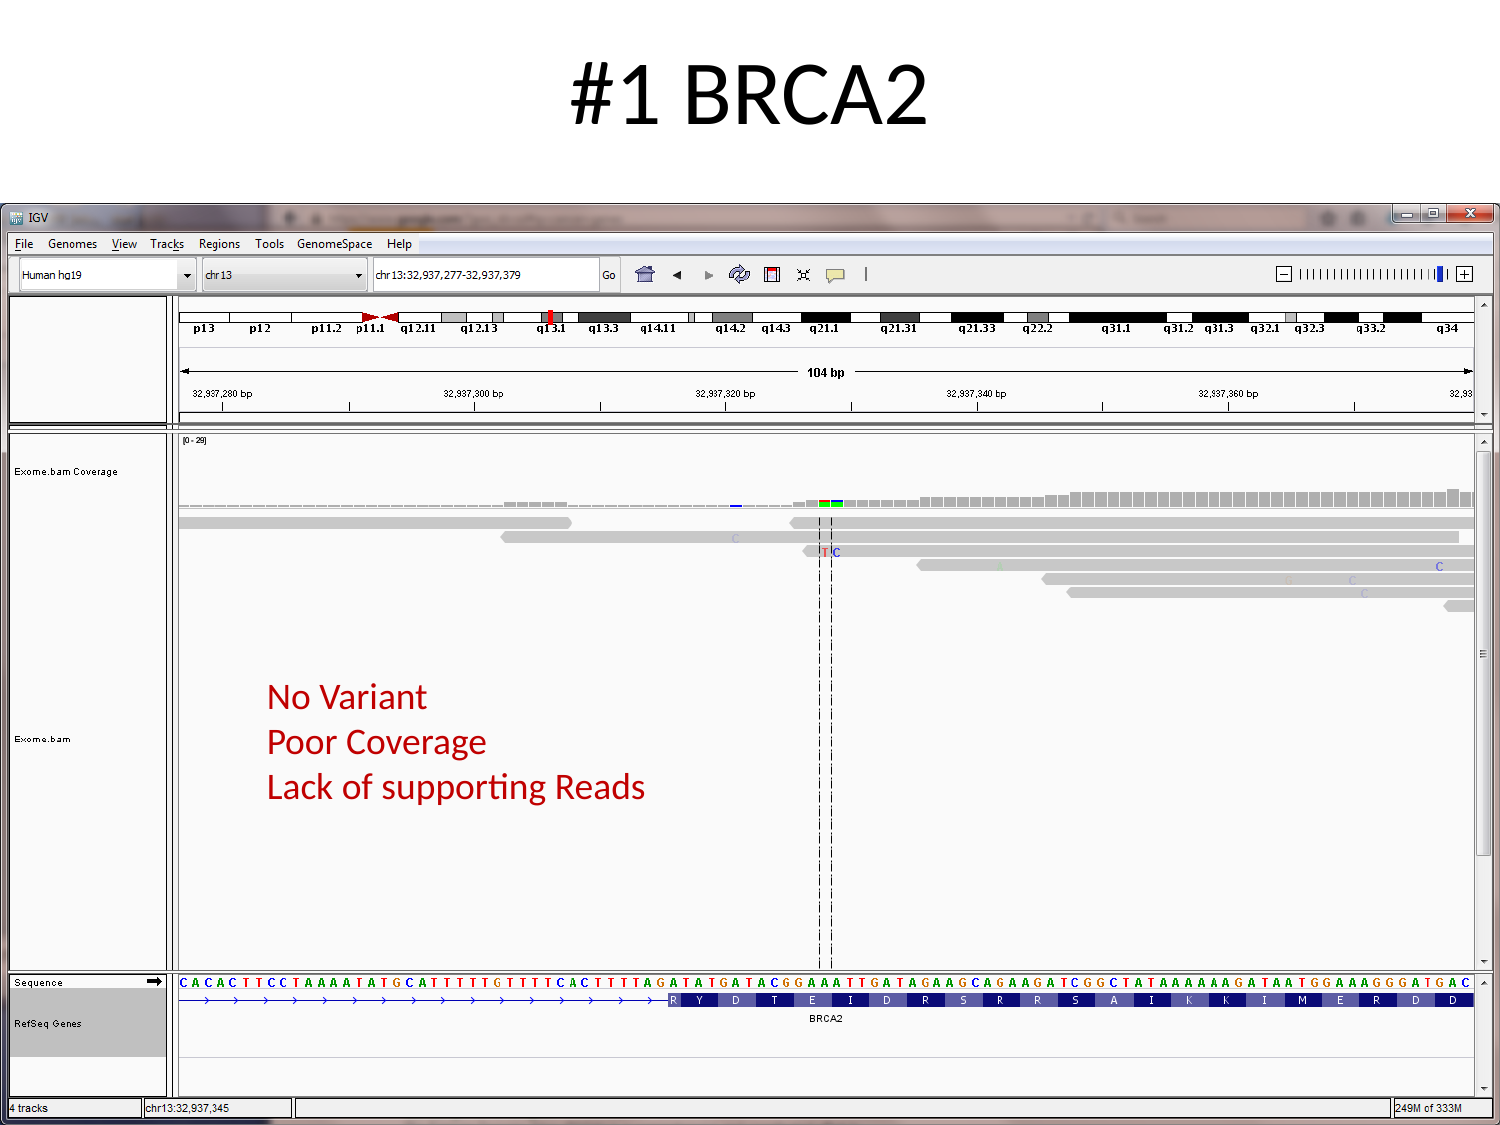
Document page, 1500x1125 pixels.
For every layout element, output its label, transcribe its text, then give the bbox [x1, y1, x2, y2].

title #1 BRCA2 [75, 12, 1425, 163]
picture [0, 203, 1500, 1125]
